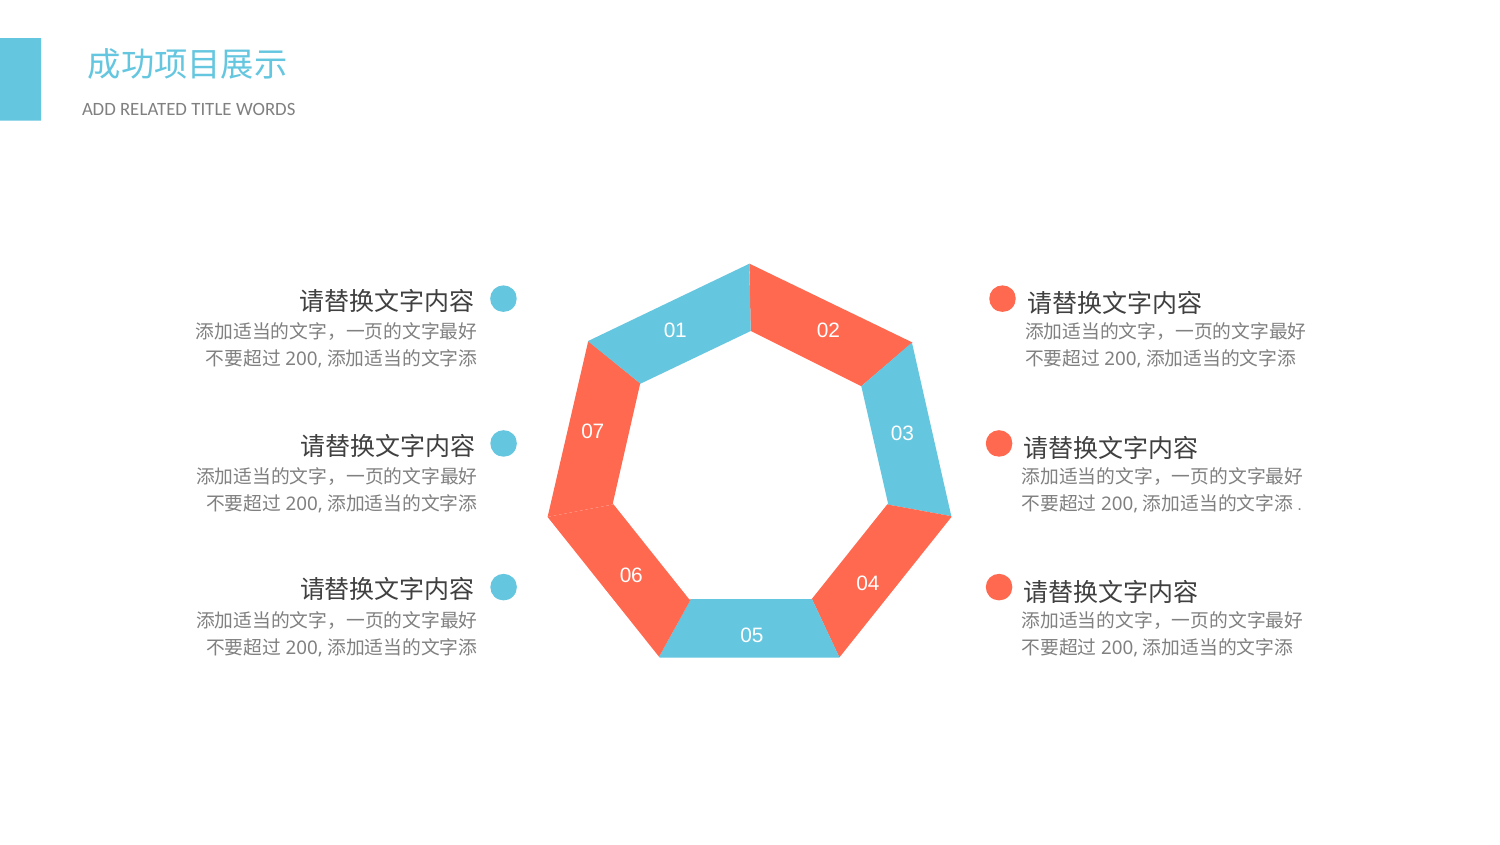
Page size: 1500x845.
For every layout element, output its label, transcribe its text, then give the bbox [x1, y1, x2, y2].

text_box [490, 430, 517, 457]
text_box 请替换文字内容 [283, 430, 479, 454]
text_box 请替换文字内容 [283, 286, 478, 309]
text_box [490, 285, 517, 312]
text_box 请替换文字内容 [1021, 431, 1221, 457]
text_box 请替换文字内容 [1025, 286, 1225, 312]
text_box 请替换文字内容 [283, 574, 478, 598]
text_box 添加适当的文字，一页的文字最好不要超过200,添加适当的文字添 [1024, 315, 1312, 380]
text_box 添加适当的文字，一页的文字最好不要超过200,添加适当的文字添 [183, 315, 478, 380]
text_box 添加适当的文字，一页的文字最好不要超过200,添加适当的文字添 [183, 460, 478, 525]
text_box [989, 285, 1016, 312]
text_box 请替换文字内容 [1021, 575, 1221, 601]
text_box 添加适当的文字，一页的文字最好不要超过200,添加适当的文字添. [1021, 460, 1308, 525]
text_box 添加适当的文字，一页的文字最好不要超过200,添加适当的文字添 [183, 603, 478, 668]
text_box 添加适当的文字，一页的文字最好不要超过200,添加适当的文字添 [1021, 603, 1308, 668]
text_box [490, 573, 517, 601]
text_box [985, 430, 1013, 457]
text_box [547, 263, 952, 658]
text_box [985, 573, 1013, 601]
